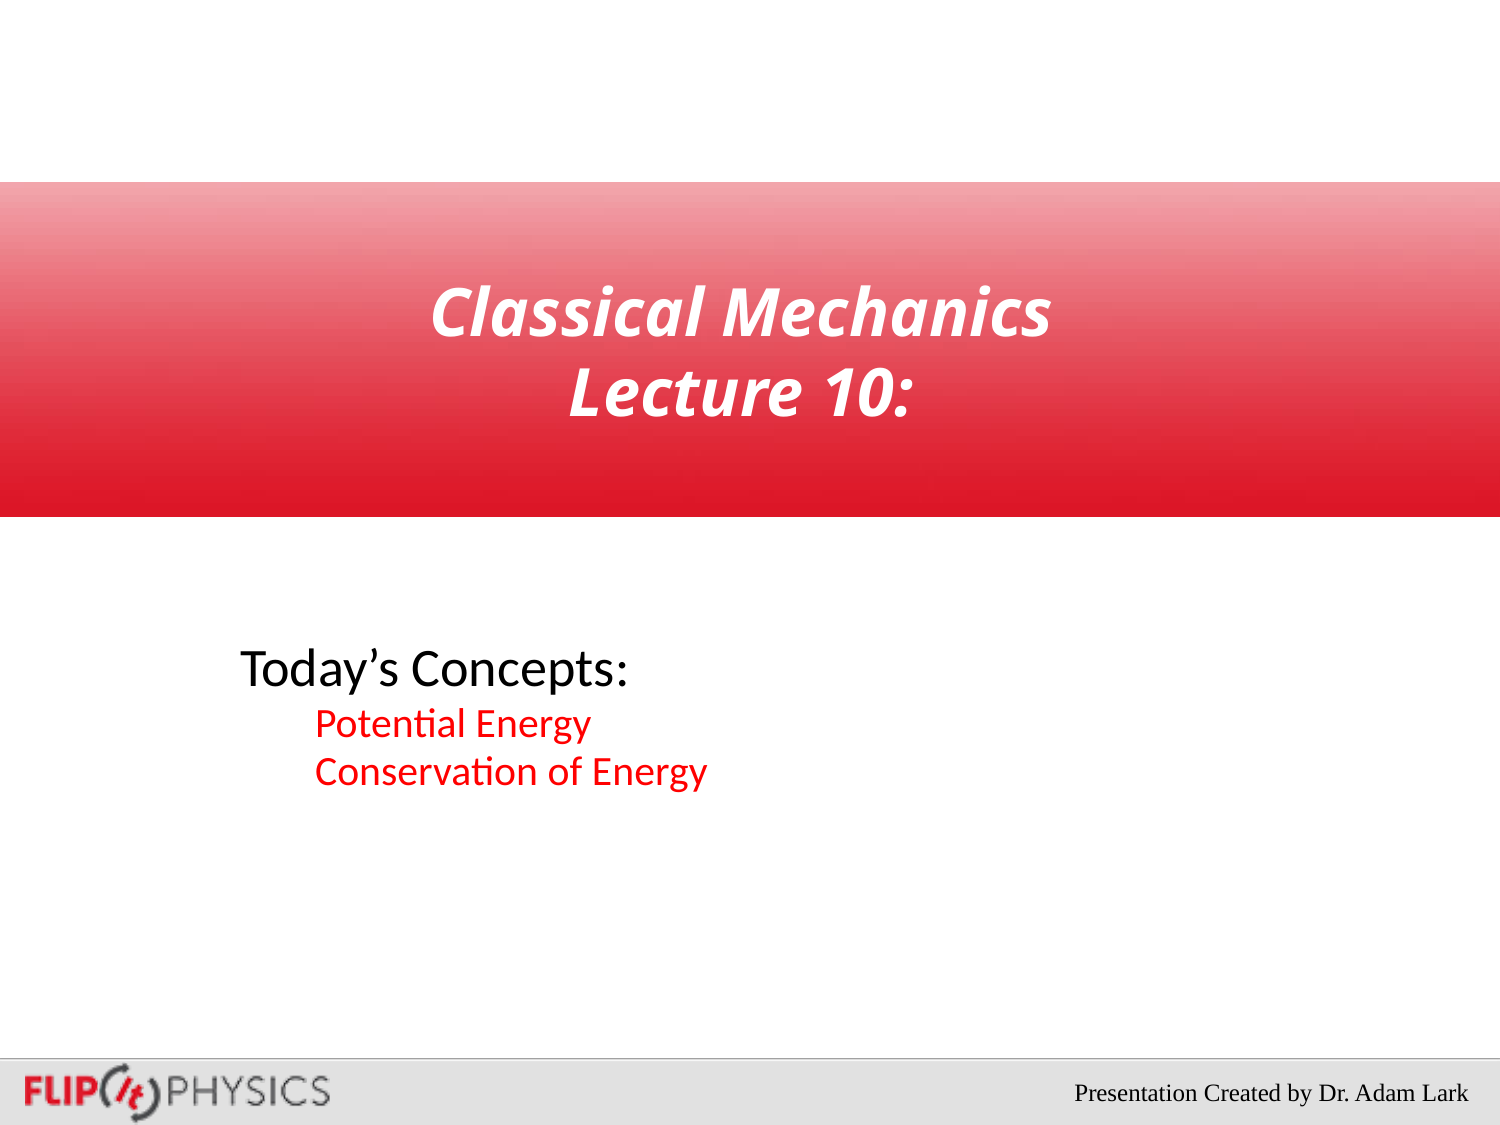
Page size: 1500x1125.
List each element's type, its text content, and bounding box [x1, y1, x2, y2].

picture [0, 182, 1500, 517]
title Classical Mechanics Lecture 10: [112, 228, 1388, 470]
subtitle Today’s Concepts: Potential Energy Conservation of Energy [225, 637, 1275, 925]
text_box Presentation Created by Dr. Adam Lark [1059, 1069, 1491, 1115]
picture [0, 1058, 1500, 1125]
